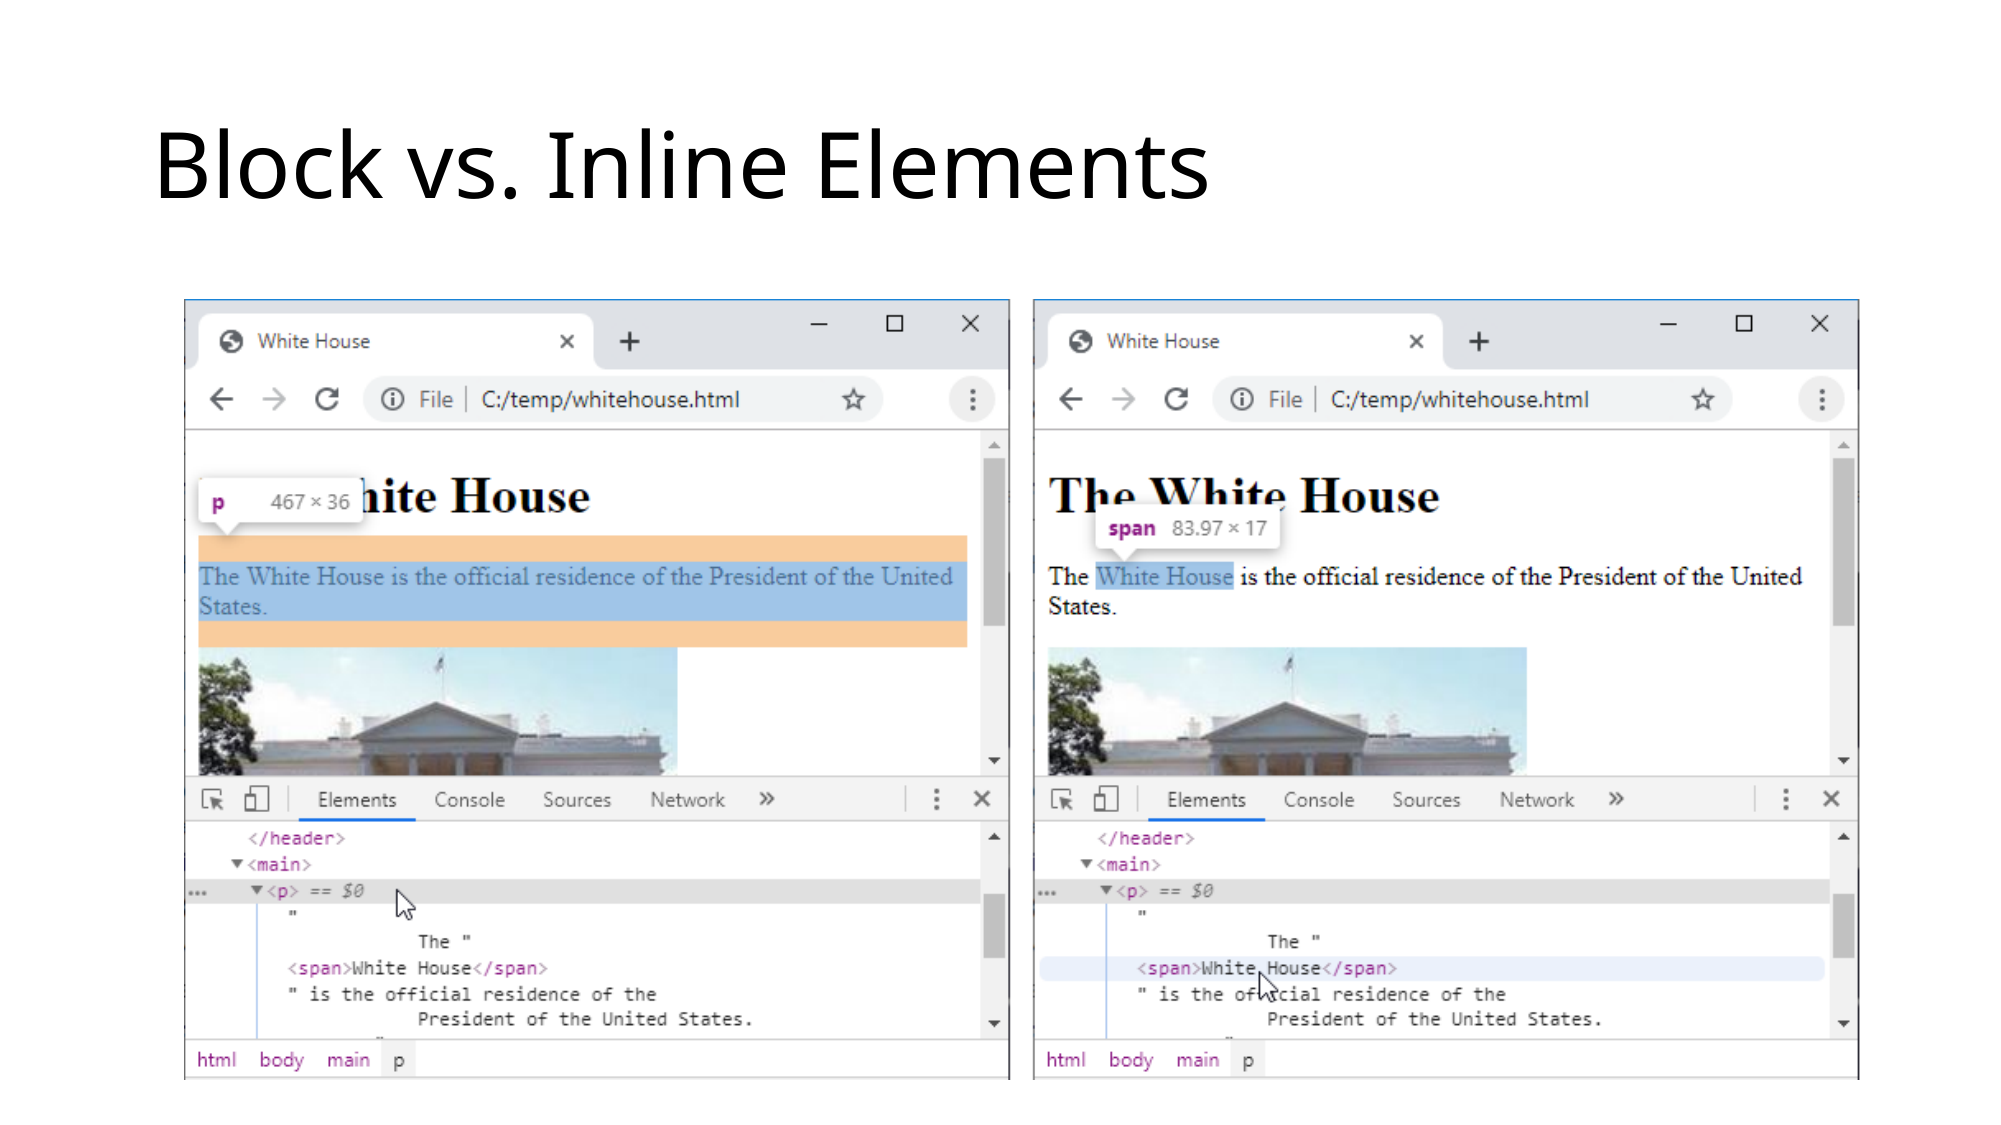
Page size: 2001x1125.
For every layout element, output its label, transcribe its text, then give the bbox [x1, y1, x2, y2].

title Block vs. Inline Elements [137, 59, 1863, 278]
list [184, 299, 1863, 1080]
